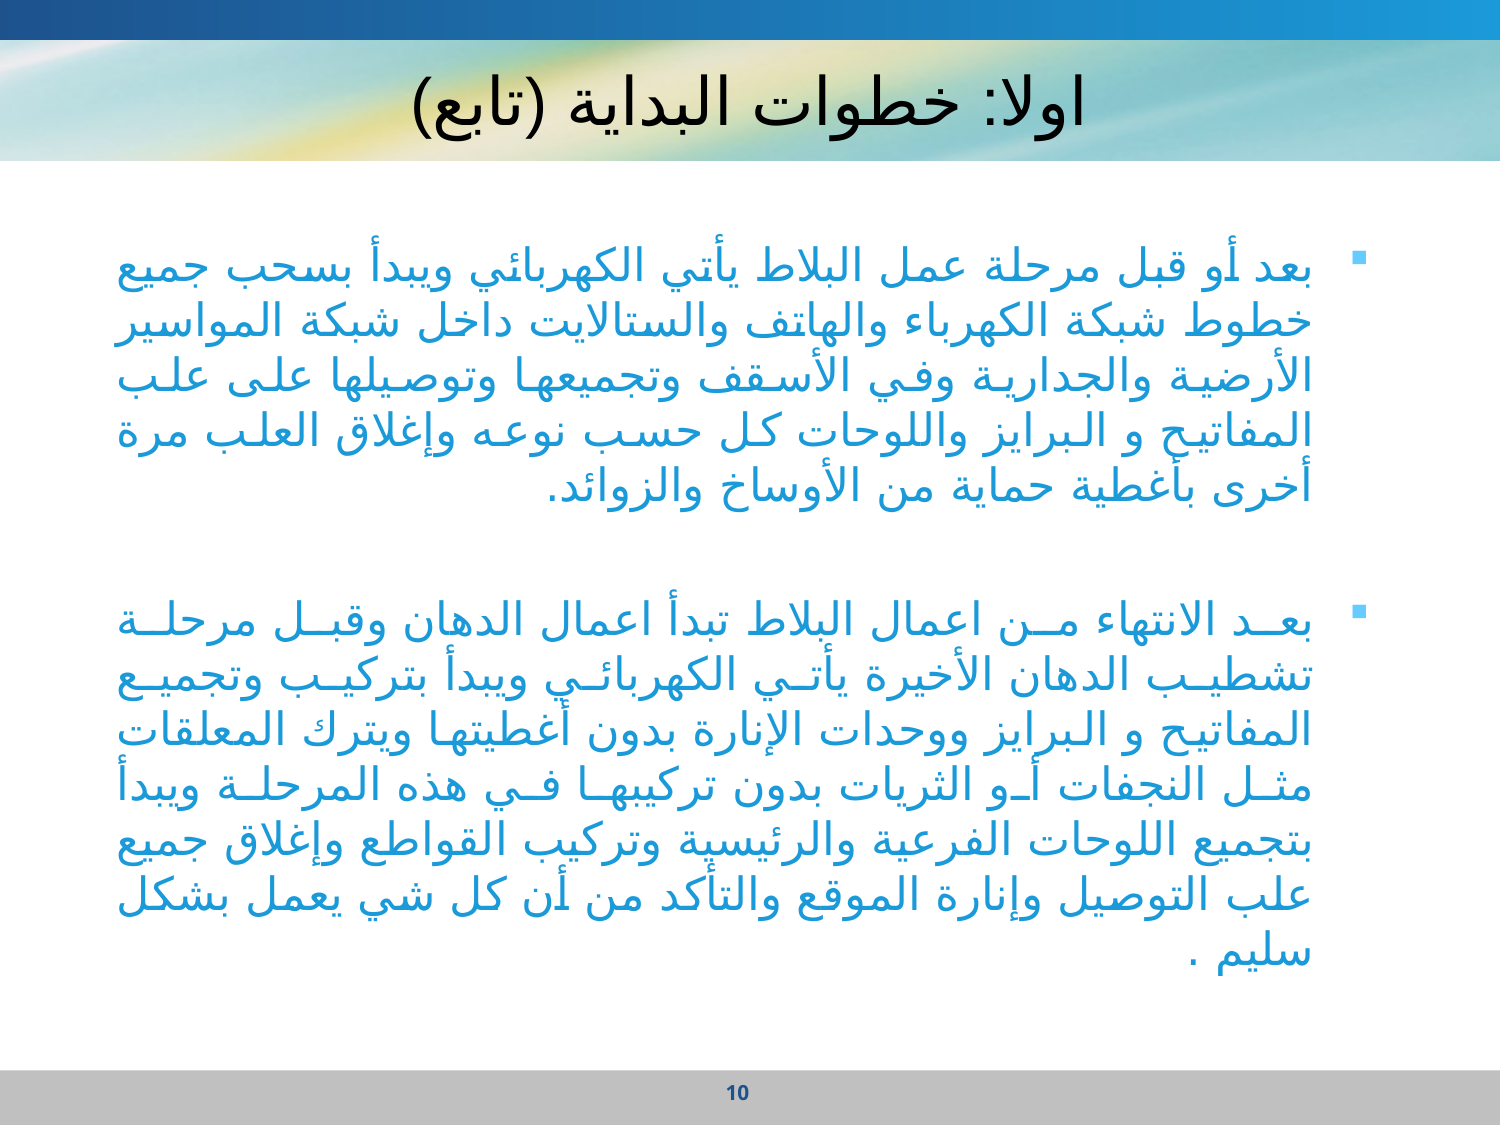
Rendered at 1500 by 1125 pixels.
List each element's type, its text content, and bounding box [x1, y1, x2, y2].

slide_number 10 [562, 1072, 913, 1115]
title اولا: خطوات البداية (تابع) [75, 52, 1425, 145]
picture [0, 39, 1500, 161]
list بعد أو قبل مرحلة عمل البلاط يأتي الكهربائي ويبدأ بسحب جميع خطوط شبكة الكهرباء والهاتف والستالايت داخل شبكة المواسير الأرضية والجدارية وفي الأسقف وتجميعها وتوصيلها على علب المفاتيح و البرايز واللوحات كل حسب نوعه وإغلاق العلب مرة أخرى بأغطية حماية من الأوساخ والزوائد. بعد الانتهاء من اعمال البلاط تبدأ اعمال الدهان وقبل مرحلة تشطيب الدهان الأخيرة يأتي الكهربائي ويبدأ بتركيب وتجميع المفاتيح و البرايز ووحدات الإنارة بدون أغطيتها ويترك المعلقات مثل النجفات أو الثريات بدون تركيبها في هذه المرحلة ويبدأ بتجميع اللوحات الفرعية والرئيسية وتركيب القواطع وإغلاق جميع علب التوصيل وإنارة الموقع والتأكد من أن كل شي يعمل بشكل سليم . [101, 228, 1386, 1025]
